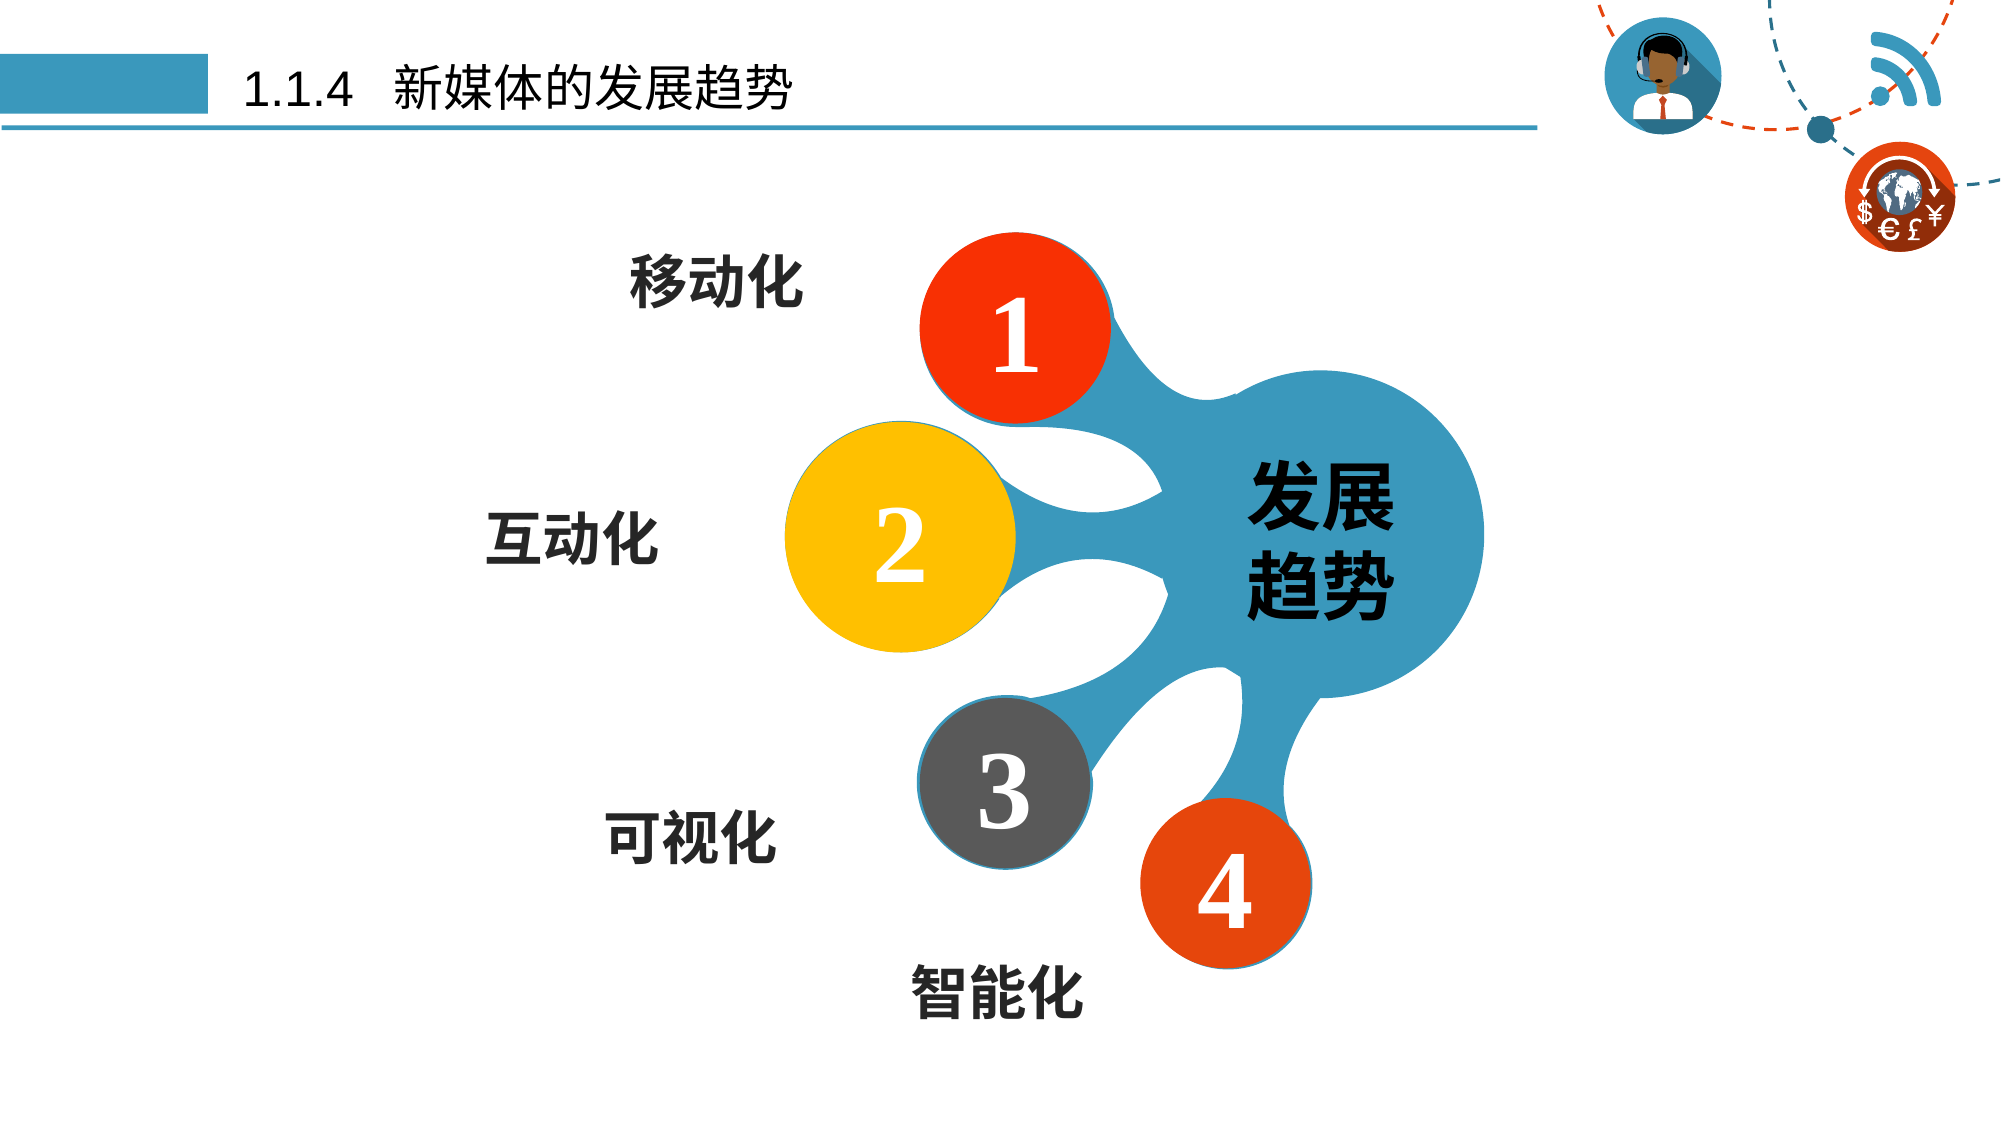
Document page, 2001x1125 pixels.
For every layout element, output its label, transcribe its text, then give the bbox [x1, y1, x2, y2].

title 1.1.4 新媒体的发展趋势 [222, 55, 1863, 127]
text_box 智能化 [895, 970, 1115, 1034]
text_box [784, 232, 1485, 970]
text_box 可视化 [588, 793, 784, 879]
text_box 互动化 [469, 494, 708, 579]
text_box 移动化 [615, 238, 784, 323]
